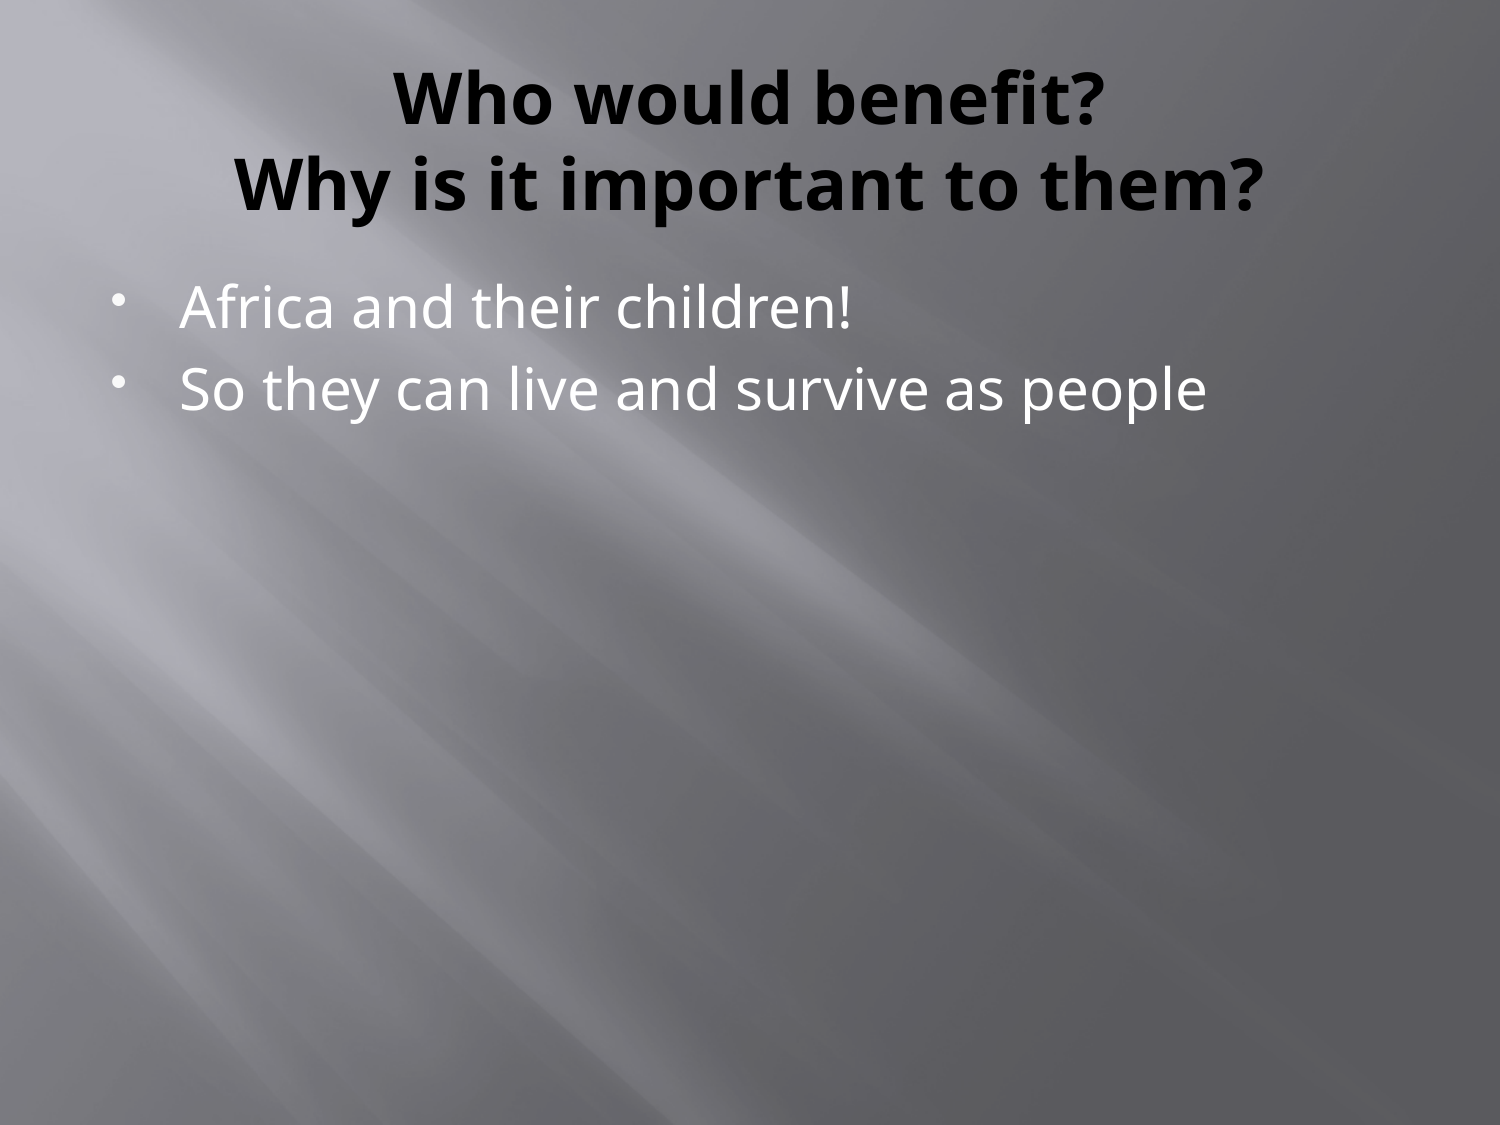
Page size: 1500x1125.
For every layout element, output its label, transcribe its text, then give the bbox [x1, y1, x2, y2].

title Who would benefit? Why is it important to them? [75, 45, 1425, 233]
list Africa and their children! So they can live and survive as people [75, 262, 1425, 1035]
